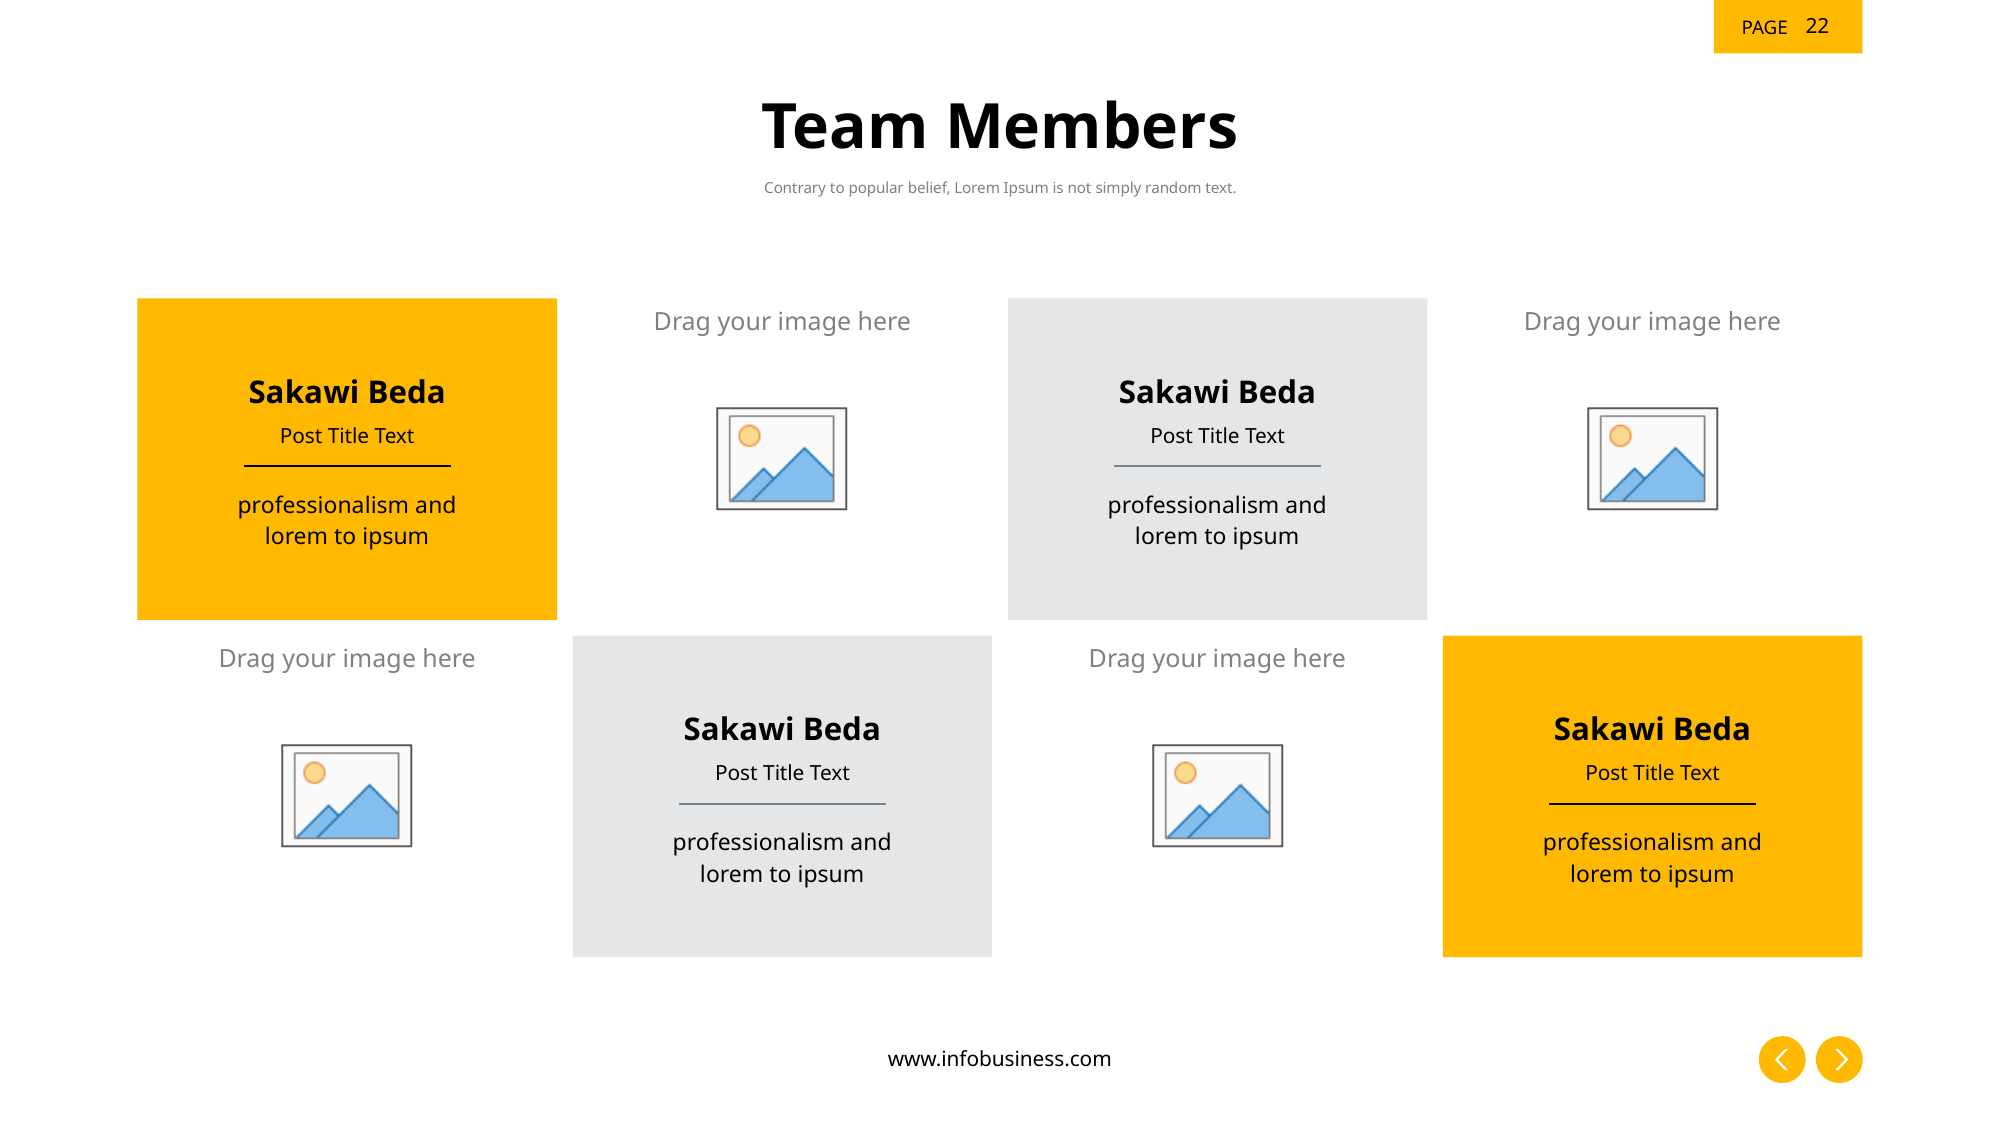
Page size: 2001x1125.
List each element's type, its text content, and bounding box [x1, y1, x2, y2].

picture [1007, 635, 1428, 958]
subtitle Contrary to popular belief, Lorem Ipsum is not simply random text. [137, 179, 1863, 204]
text_box [572, 635, 993, 958]
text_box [194, 364, 501, 554]
title Team Members [137, 78, 1863, 179]
picture [572, 298, 993, 620]
picture [1442, 298, 1863, 620]
text_box [136, 297, 558, 621]
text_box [1064, 364, 1371, 554]
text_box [629, 702, 936, 891]
slide_number 22 [1790, 10, 1867, 43]
picture [137, 635, 558, 958]
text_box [1499, 702, 1806, 891]
text_box [1007, 297, 1428, 621]
text_box [1442, 635, 1863, 958]
footer www.infobusiness.com [858, 1029, 1142, 1090]
